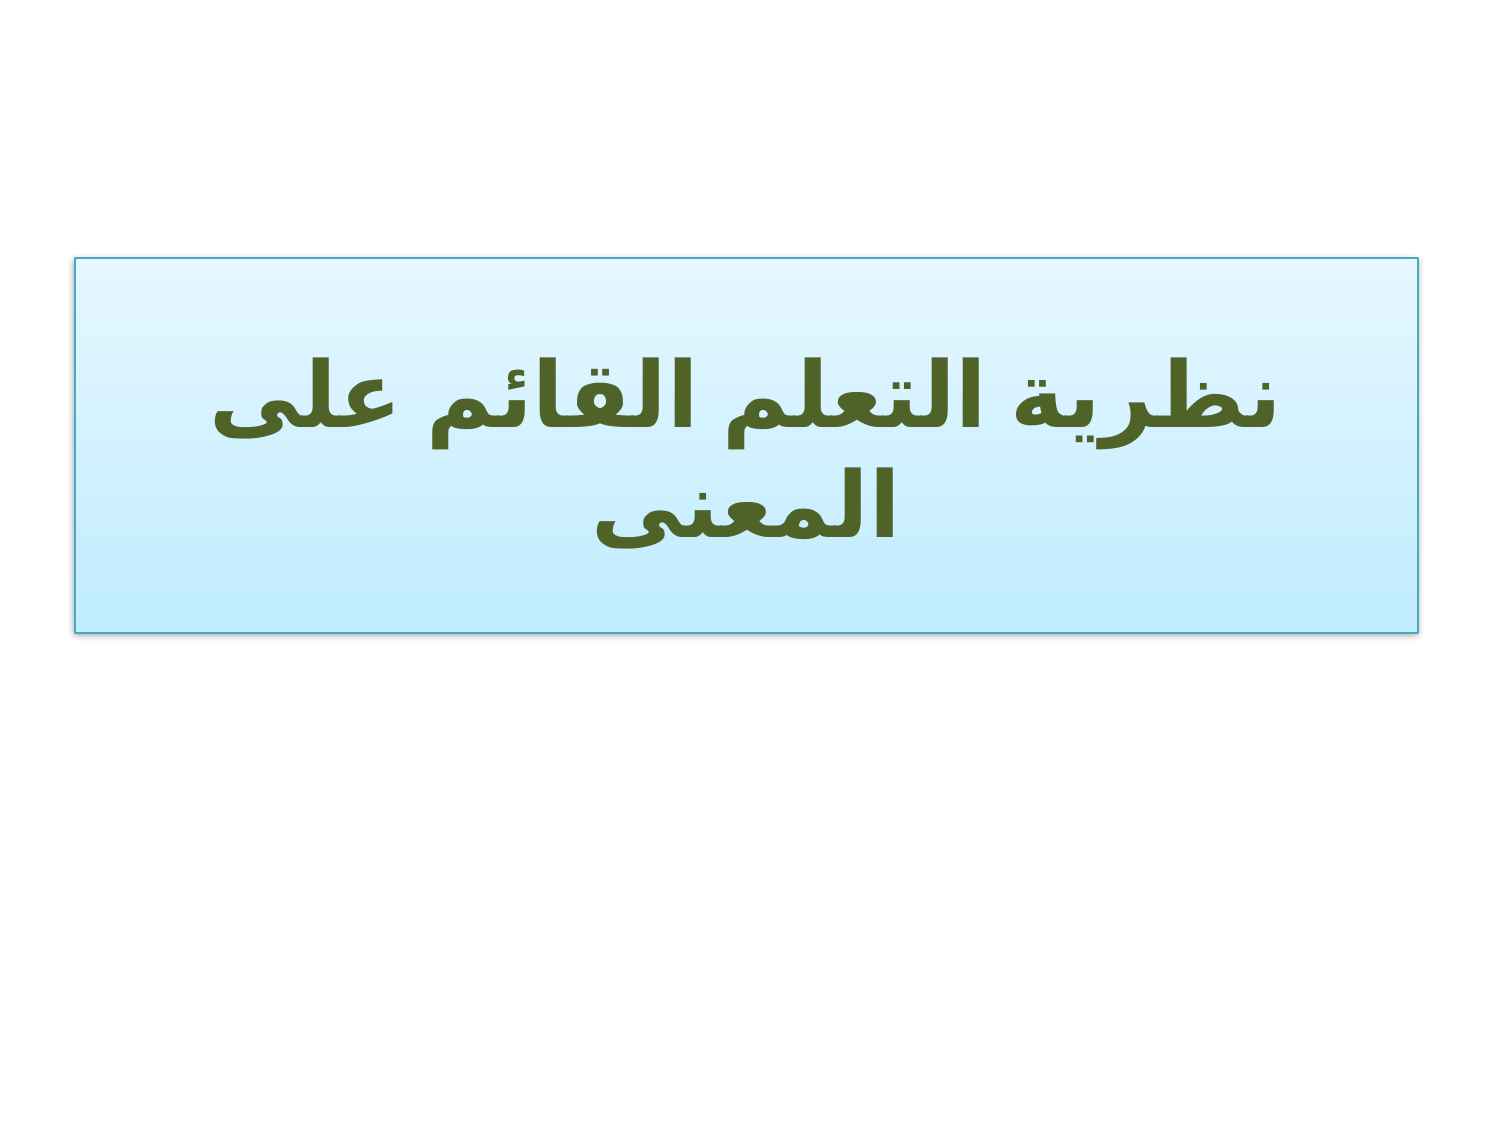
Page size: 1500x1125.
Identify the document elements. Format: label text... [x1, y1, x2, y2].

title نظرية التعلم القائم على المعنى [74, 257, 1419, 634]
